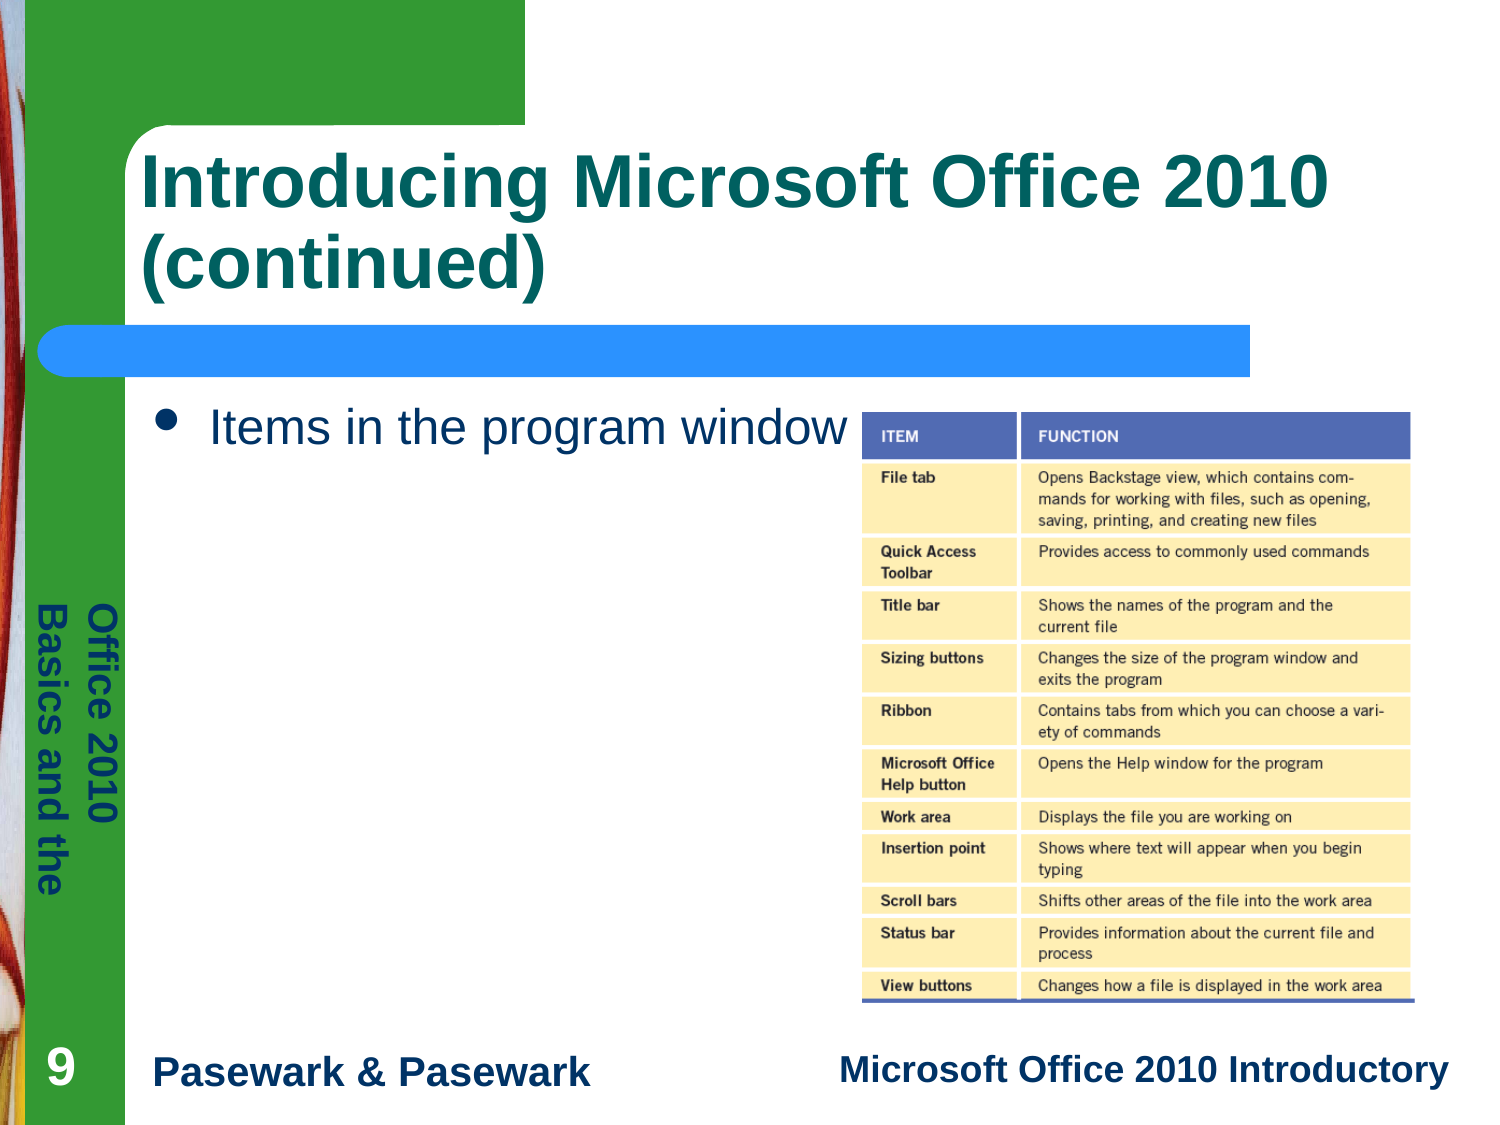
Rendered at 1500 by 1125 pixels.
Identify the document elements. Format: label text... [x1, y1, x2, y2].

list Items in the program window [137, 387, 1400, 999]
title Introducing Microsoft Office 2010 (continued) [124, 124, 1426, 313]
slide_number 9 [13, 1023, 111, 1105]
picture [0, 0, 25, 1125]
picture [862, 412, 1418, 1005]
